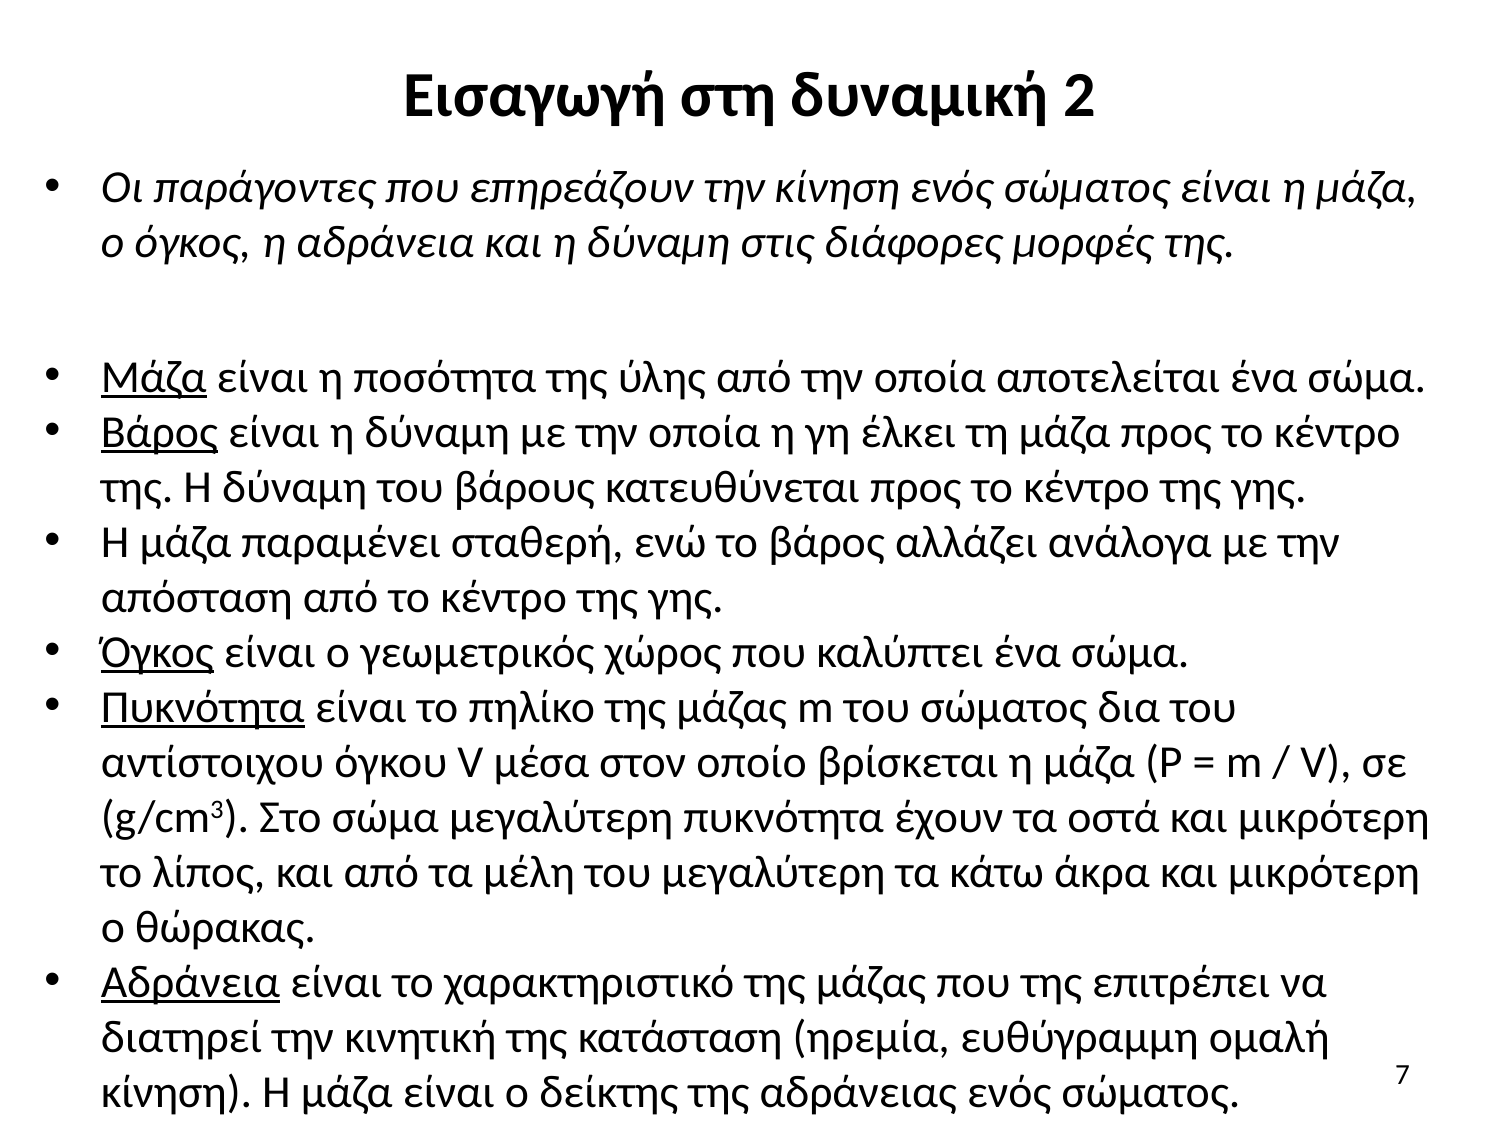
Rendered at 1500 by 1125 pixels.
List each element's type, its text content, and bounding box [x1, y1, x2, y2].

list Οι παράγοντες που επηρεάζουν την κίνηση ενός σώματος είναι η μάζα, ο όγκος, η αδράνεια και η δύναμη στις διάφορες μορφές της. Μάζα είναι η ποσότητα της ύλης από την οποία αποτελείται ένα σώμα. Βάρος είναι η δύναμη με την οποία η γη έλκει τη μάζα προς το κέντρο της. Η δύναμη του βάρους κατευθύνεται προς το κέντρο της γης. Η μάζα παραμένει σταθερή, ενώ το βάρος αλλάζει ανάλογα με την απόσταση από το κέντρο της γης. Όγκος είναι ο γεωμετρικός χώρος που καλύπτει ένα σώμα. Πυκνότητα είναι το πηλίκο της μάζας m του σώματος δια του αντίστοιχου όγκου V μέσα στον οποίο βρίσκεται η μάζα (P = m / V), σε (g/cm3). Στο σώμα μεγαλύτερη πυκνότητα έχουν τα οστά και μικρότερη το λίπος, και από τα μέλη του μεγαλύτερη τα κάτω άκρα και μικρότερη ο θώρακας. Αδράνεια είναι το χαρακτηριστικό της μάζας που της επιτρέπει να διατηρεί την κινητική της κατάσταση (ηρεμία, ευθύγραμμη ομαλή κίνηση). Η μάζα είναι ο δείκτης της αδράνειας ενός σώματος. [29, 149, 1447, 1005]
slide_number 7 [1074, 1042, 1425, 1103]
title Εισαγωγή στη δυναμική 2 [75, 45, 1425, 138]
